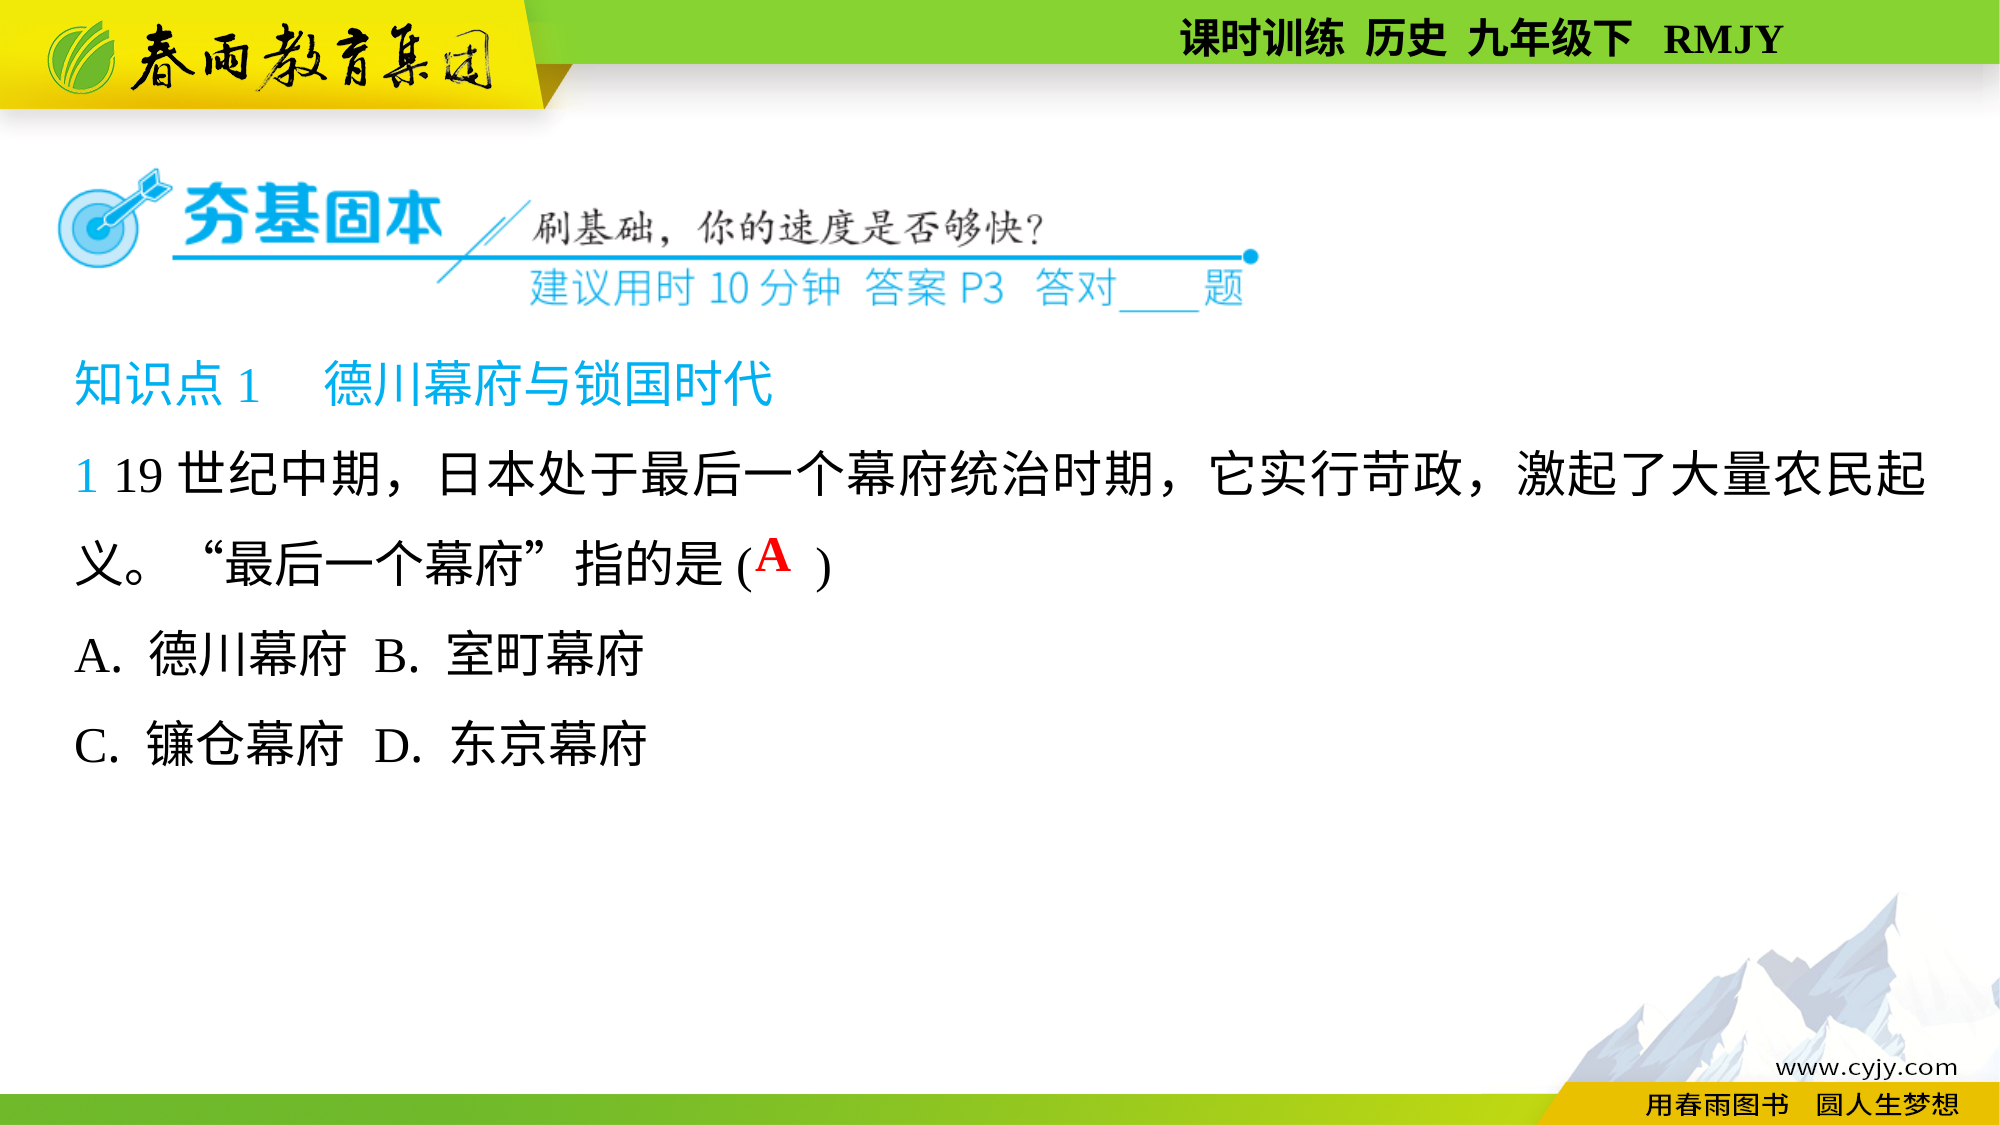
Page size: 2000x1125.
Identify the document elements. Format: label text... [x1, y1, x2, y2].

text_box A [740, 513, 807, 589]
list 知识点1 德川幕府与锁国时代 1 19世纪中期，日本处于最后一个幕府统治时期，它实行苛政，激起了大量农民起义。“最后一个幕府”指的是( ) A. 德川幕府 B. 室町幕府 C. 镰仓幕府 D. 东京幕府 [59, 314, 1944, 865]
picture [0, 0, 2000, 1125]
